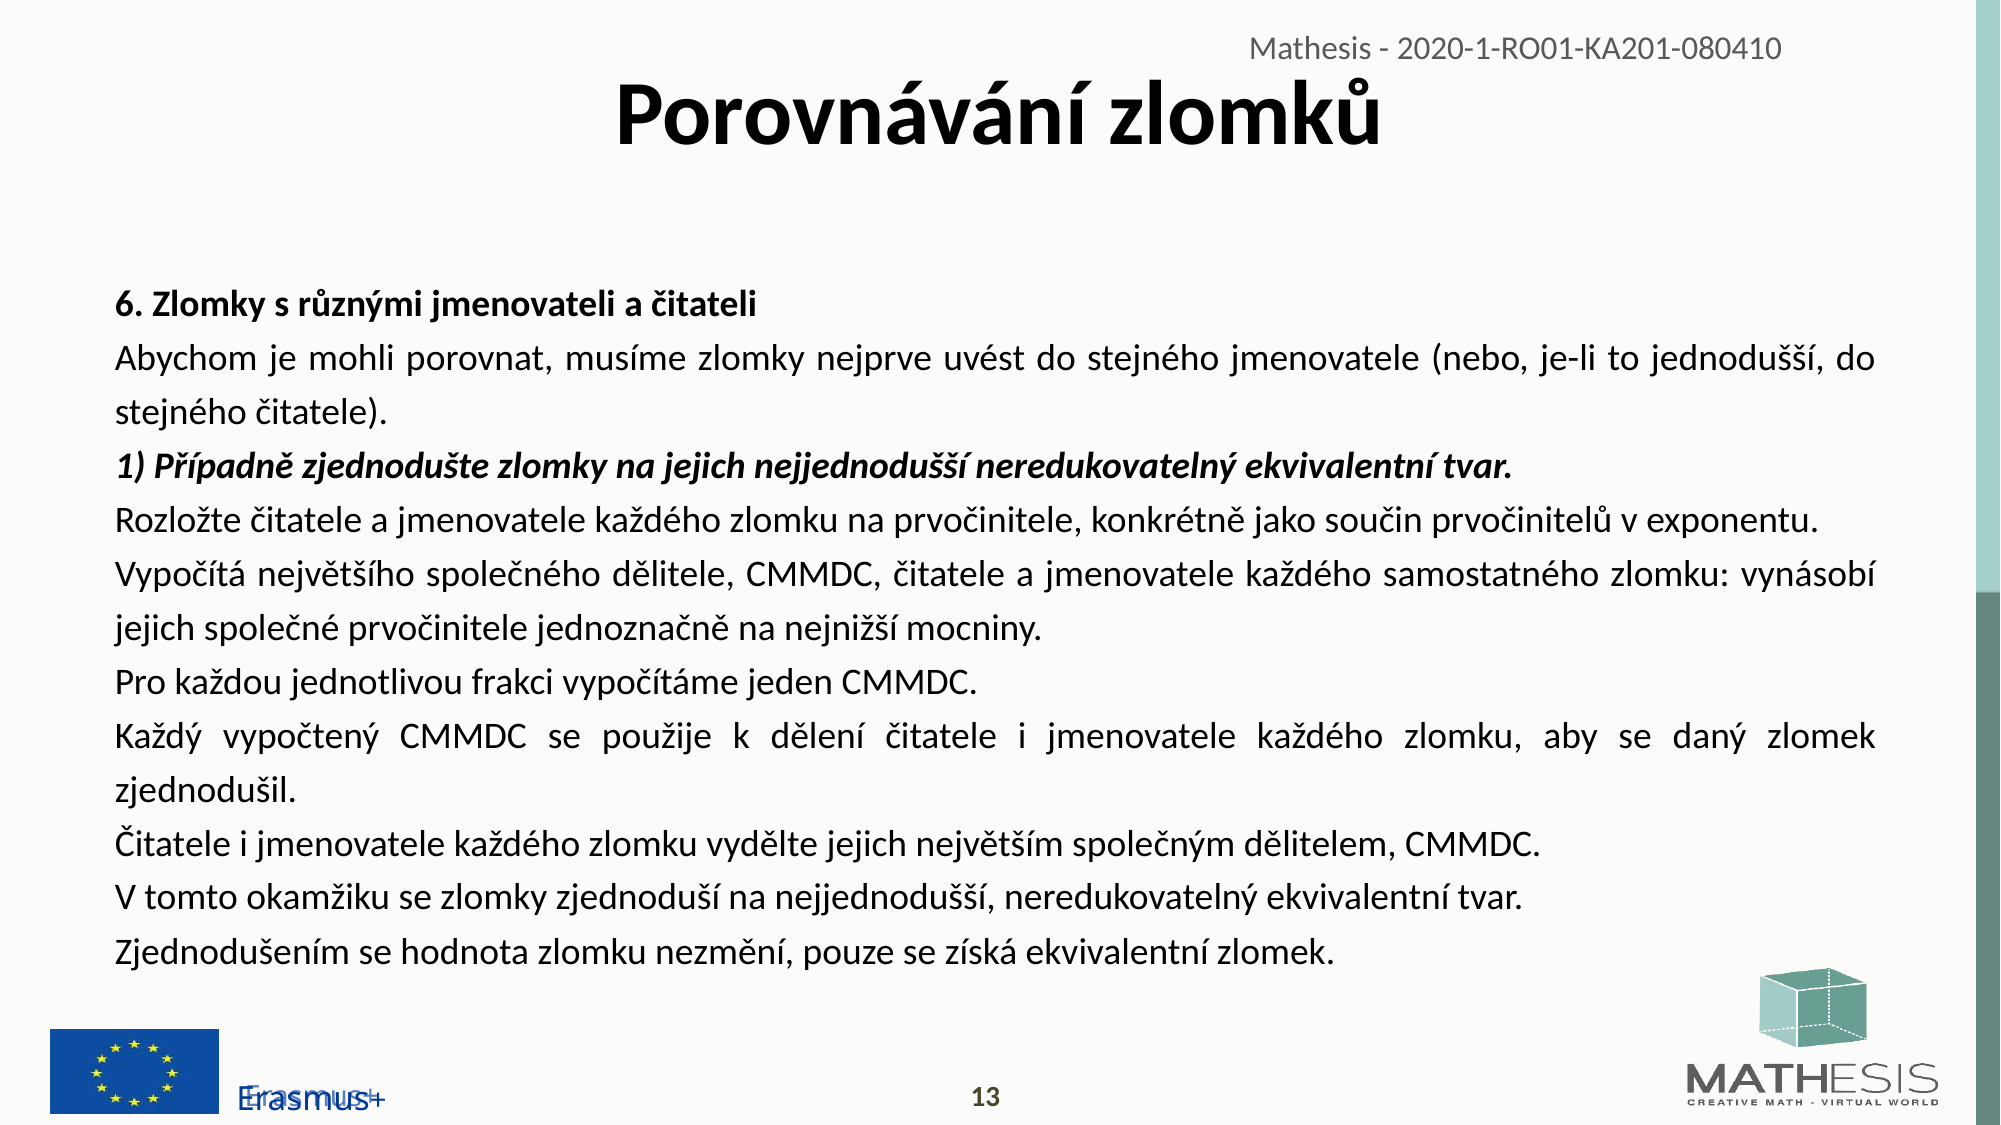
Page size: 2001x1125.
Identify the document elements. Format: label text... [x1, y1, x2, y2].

picture [50, 1029, 219, 1114]
title Porovnávání zlomků [99, 45, 1900, 233]
list 6. Zlomky s různými jmenovateli a čitateli Abychom je mohli porovnat, musíme zlomky nejprve uvést do stejného jmenovatele (nebo, je-li to jednodušší, do stejného čitatele). 1) Případně zjednodušte zlomky na jejich nejjednodušší neredukovatelný ekvivalentní tvar. Rozložte čitatele a jmenovatele každého zlomku na prvočinitele, konkrétně jako součin prvočinitelů v exponentu. Vypočítá největšího společného dělitele, CMMDC, čitatele a jmenovatele každého samostatného zlomku: vynásobí jejich společné prvočinitele jednoznačně na nejnižší mocniny. Pro každou jednotlivou frakci vypočítáme jeden CMMDC. Každý vypočtený CMMDC se použije k dělení čitatele i jmenovatele každého zlomku, aby se daný zlomek zjednodušil. Čitatele i jmenovatele každého zlomku vydělte jejich největším společným dělitelem, CMMDC. V tomto okamžiku se zlomky zjednoduší na nejjednodušší, neredukovatelný ekvivalentní tvar. Zjednodušením se hodnota zlomku nezmění, pouze se získá ekvivalentní zlomek. [99, 262, 1900, 1005]
